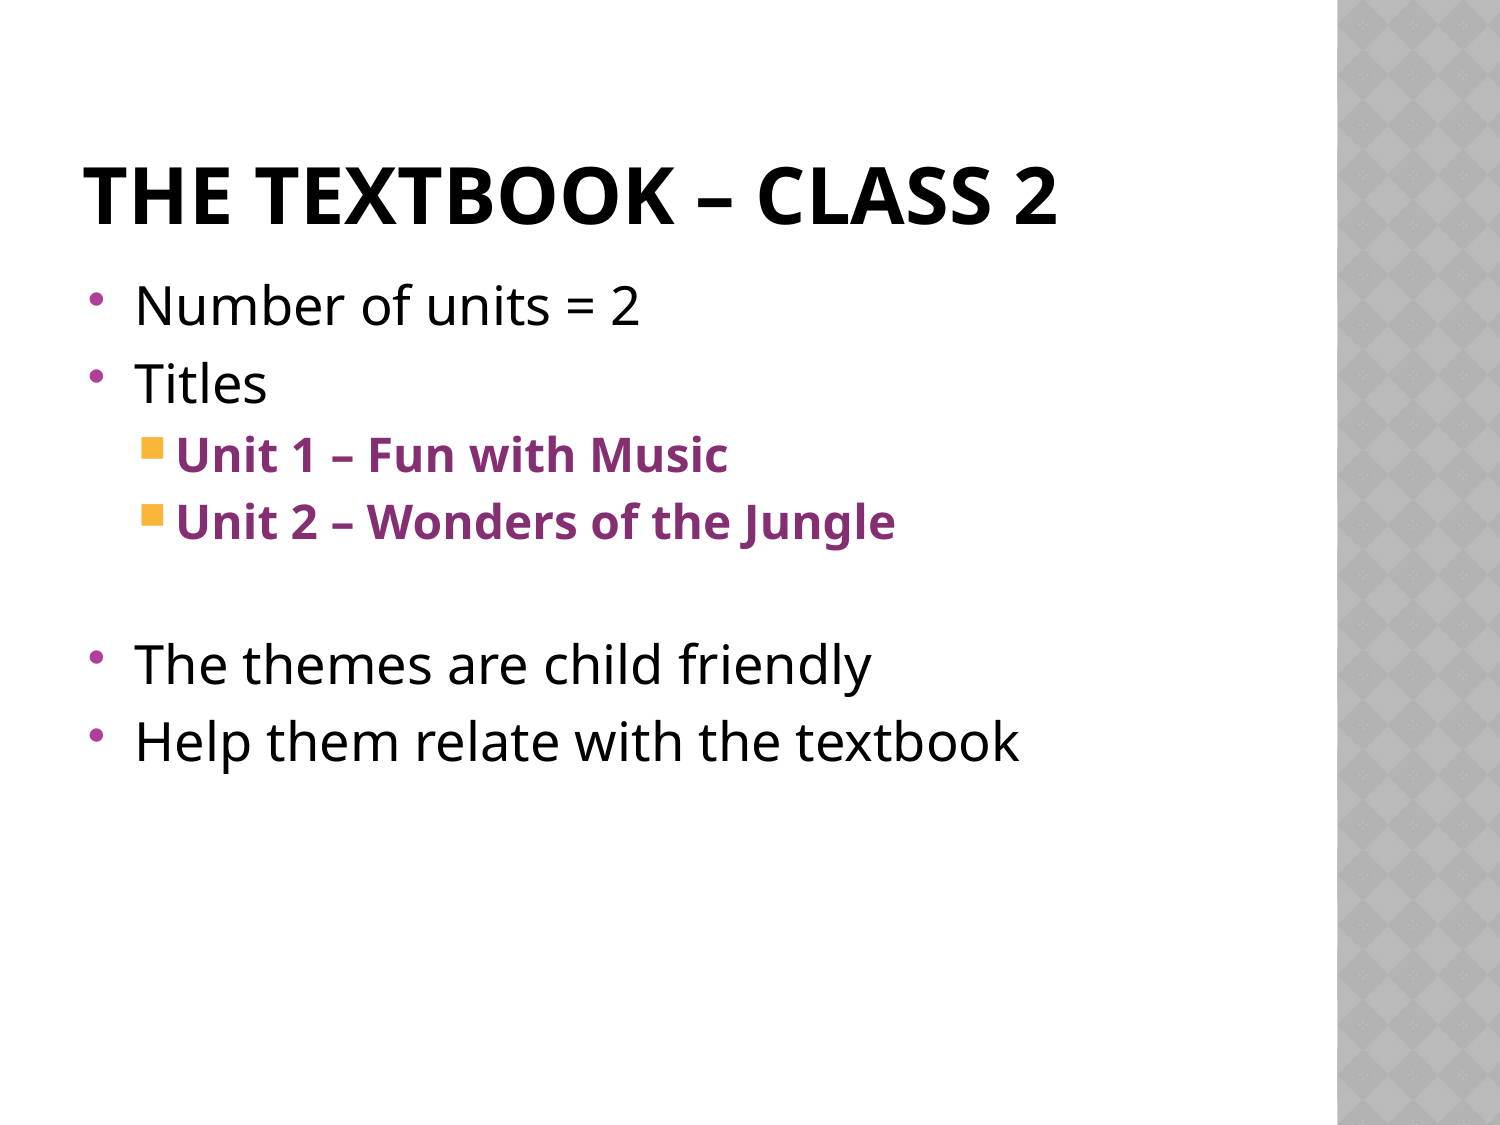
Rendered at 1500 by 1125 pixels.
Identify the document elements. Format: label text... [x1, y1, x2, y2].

title The textbook – Class 2 [75, 52, 1263, 240]
list Number of units = 2 Titles Unit 1 – Fun with Music Unit 2 – Wonders of the Jungle The themes are child friendly Help them relate with the textbook [75, 264, 1263, 1059]
